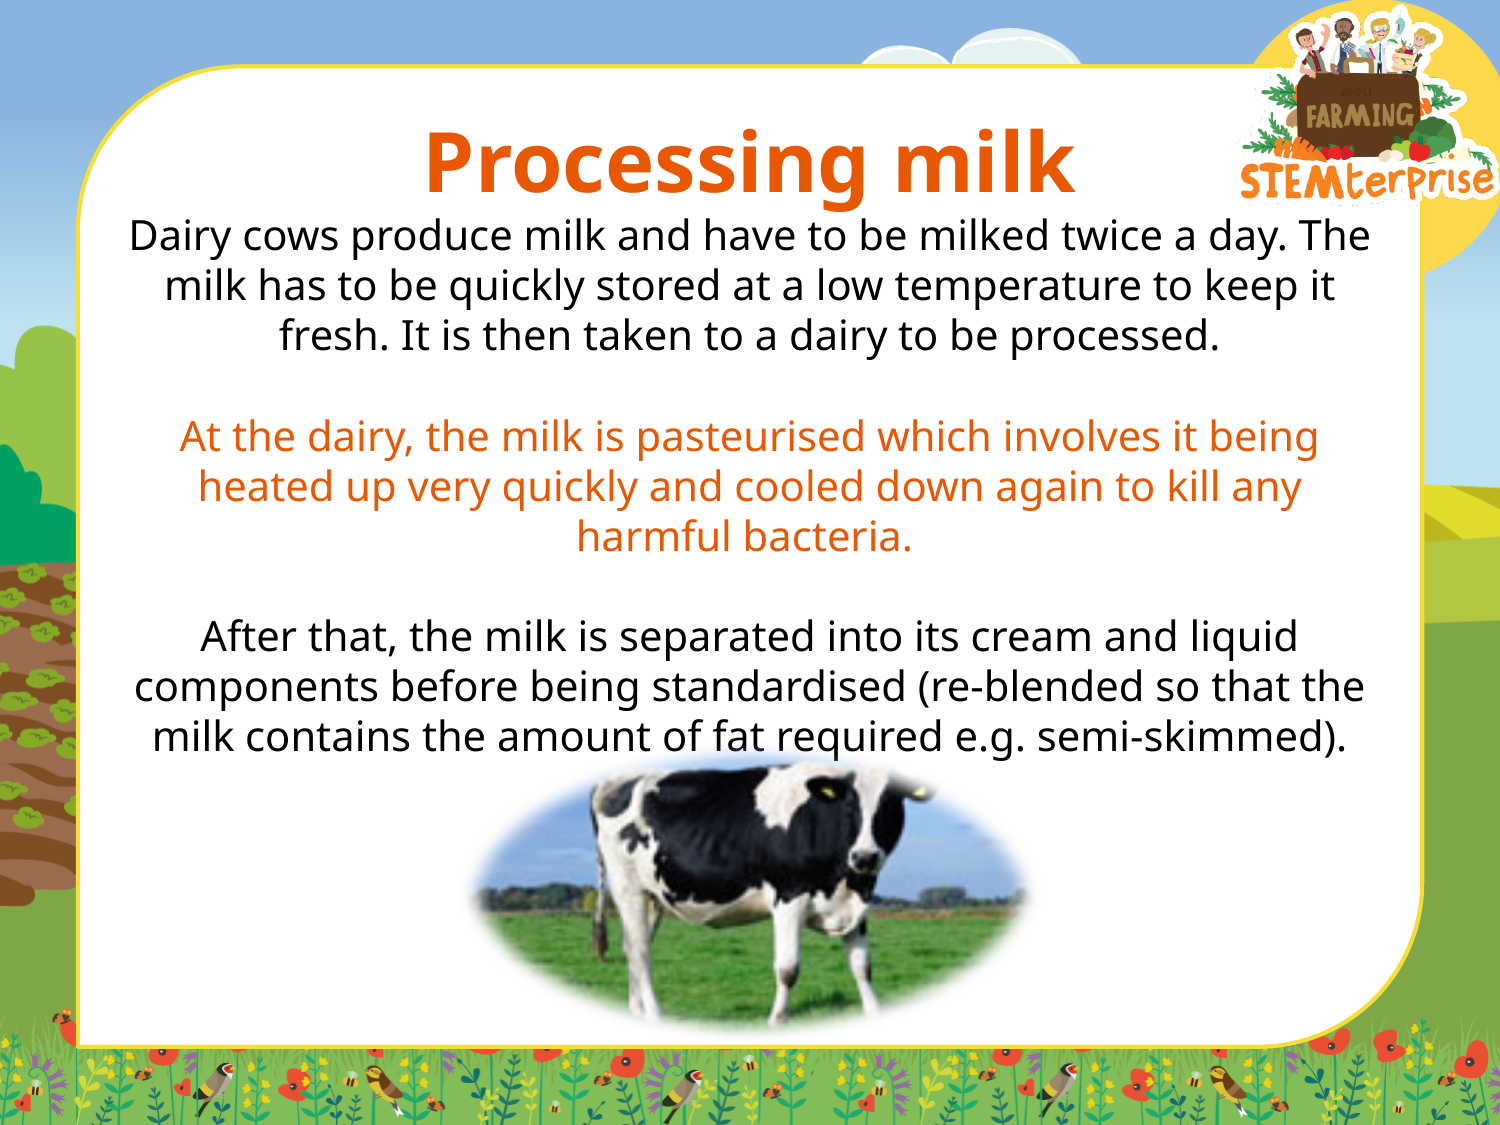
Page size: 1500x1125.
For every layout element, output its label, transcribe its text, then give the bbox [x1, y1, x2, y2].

picture [0, 0, 1500, 1125]
text_box [75, 126, 454, 1049]
text_box [137, 64, 1228, 101]
text_box [1046, 214, 1425, 1049]
text_box Processing milk Dairy cows produce milk and have to be milked twice a day. The milk has to be quickly stored at a low temperature to keep it fresh. It is then taken to a dairy to be processed. At the dairy, the milk is pasteurised which involves it being heated up very quickly and cooled down again to kill any harmful bacteria. After that, the milk is separated into its cream and liquid components before being standardised (re-blended so that the milk contains the amount of fat required e.g. semi-skimmed). [112, 101, 1388, 867]
